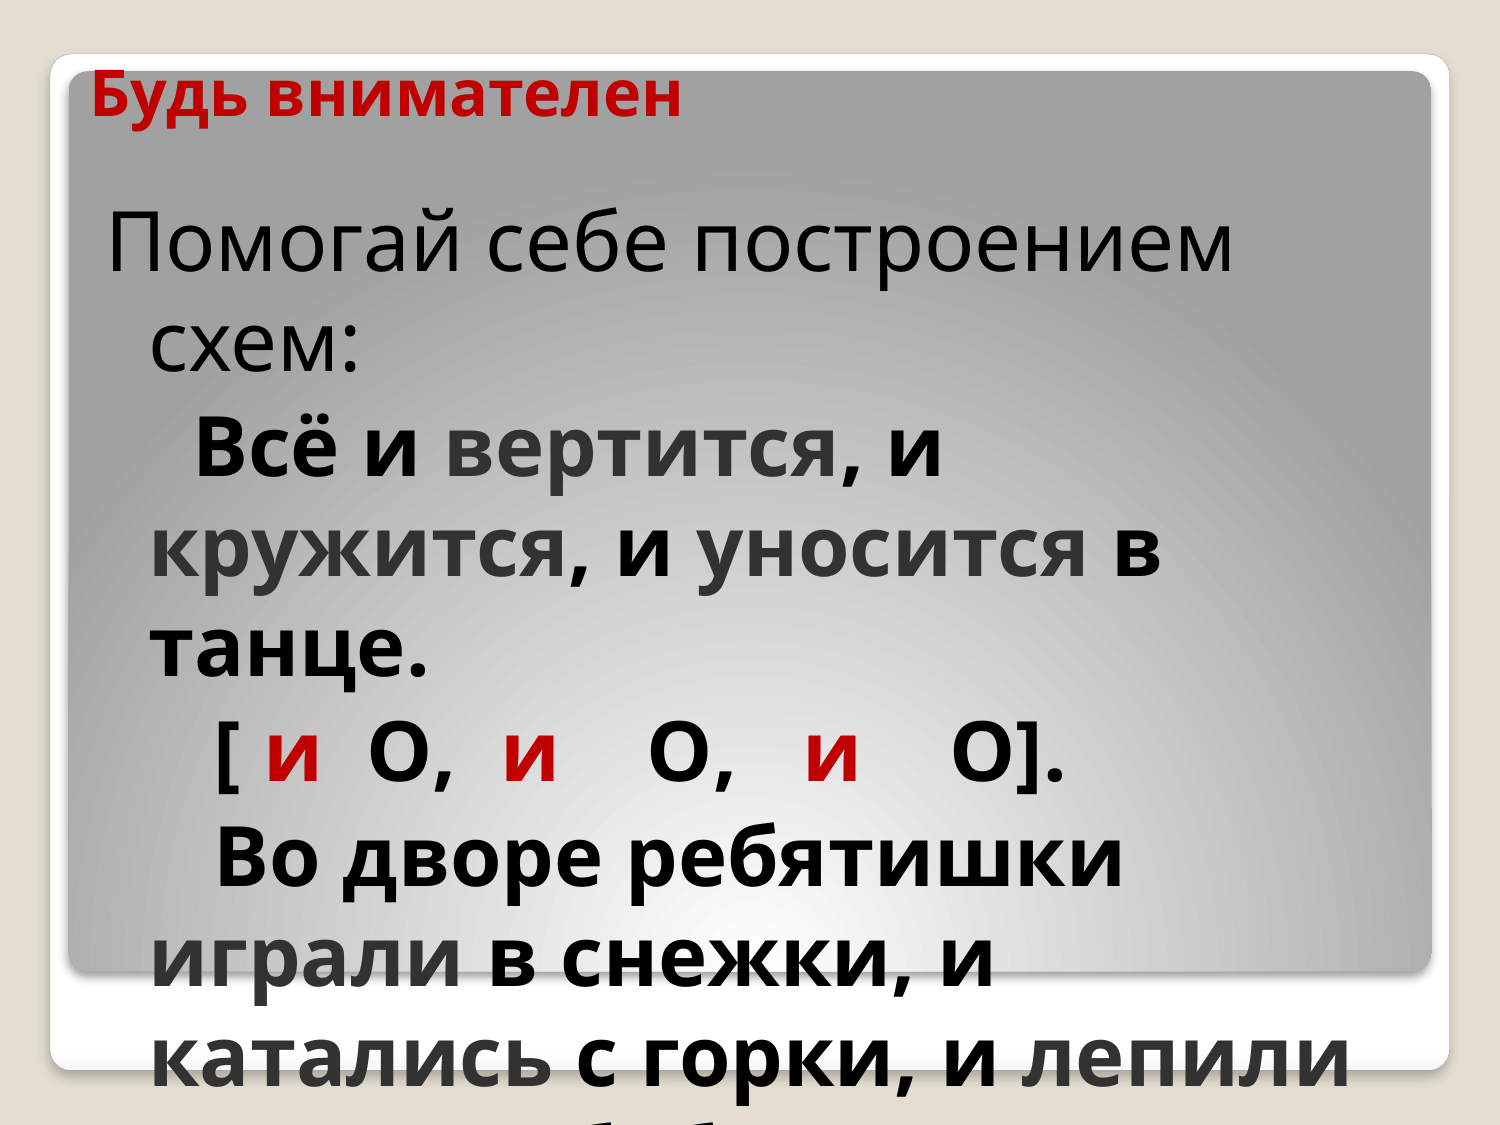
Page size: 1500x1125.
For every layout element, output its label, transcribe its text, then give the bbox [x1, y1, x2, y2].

list Помогай себе построением схем: Всё и вертится, и кружится, и уносится в танце. [ и O, и O, и O]. Во дворе ребятишки играли в снежки, и катались с горки, и лепили снежную бабу. [ О, и O, и O]. [75, 172, 1425, 1047]
title Будь внимателен [75, 45, 1425, 138]
